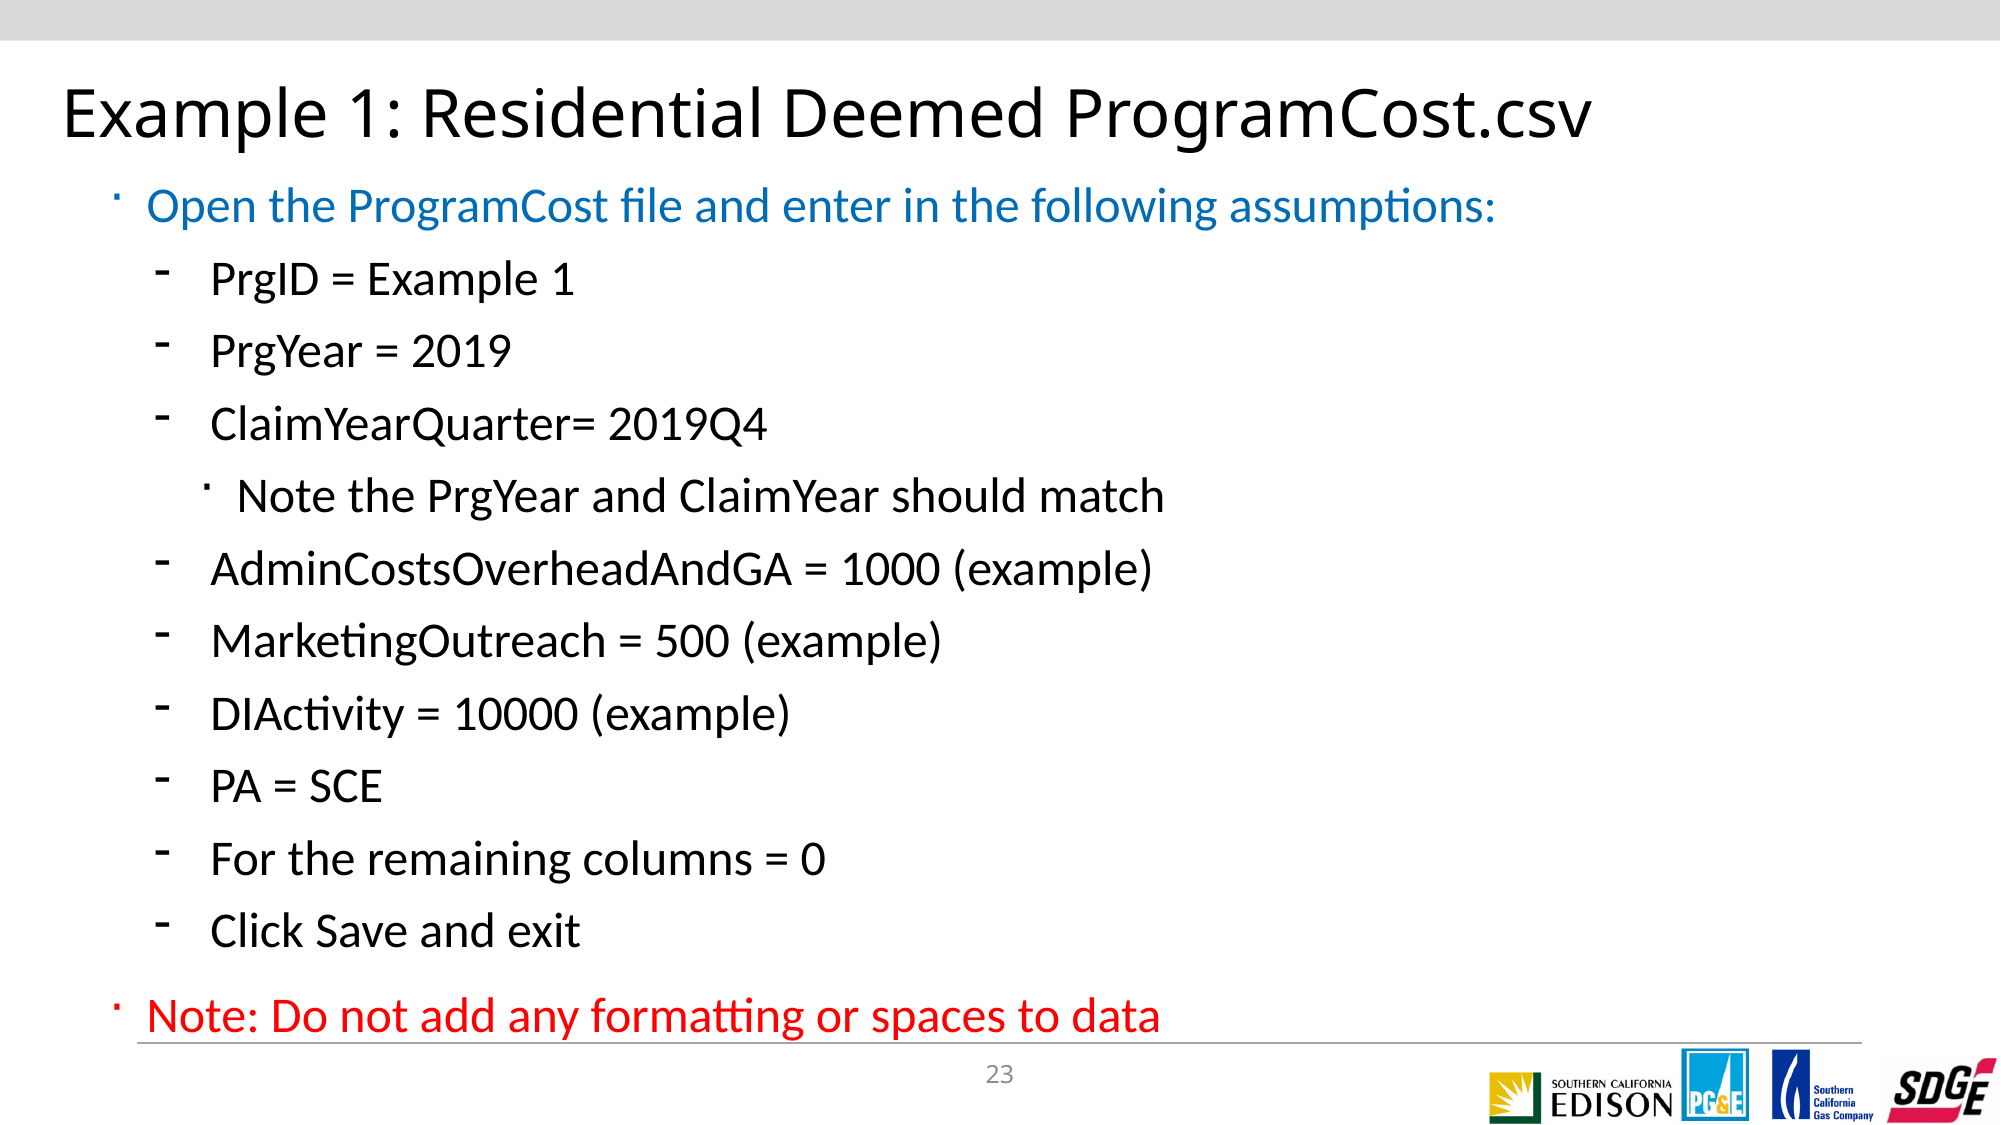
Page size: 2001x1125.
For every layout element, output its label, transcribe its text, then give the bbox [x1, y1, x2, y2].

picture [1479, 1045, 2000, 1125]
text_box Example 1: Residential Deemed ProgramCost.csv [46, 47, 1642, 221]
slide_number 23 [774, 1046, 1225, 1106]
text_box Open the ProgramCost file and enter in the following assumptions: PrgID = Example 1 PrgYear = 2019 ClaimYearQuarter= 2019Q4 Note the PrgYear and ClaimYear should match AdminCostsOverheadAndGA = 1000 (example) MarketingOutreach = 500 (example) DIActivity = 10000 (example) PA = SCE For the remaining columns = 0 Click Save and exit Note: Do not add any formatting or spaces to data [94, 165, 1943, 1046]
